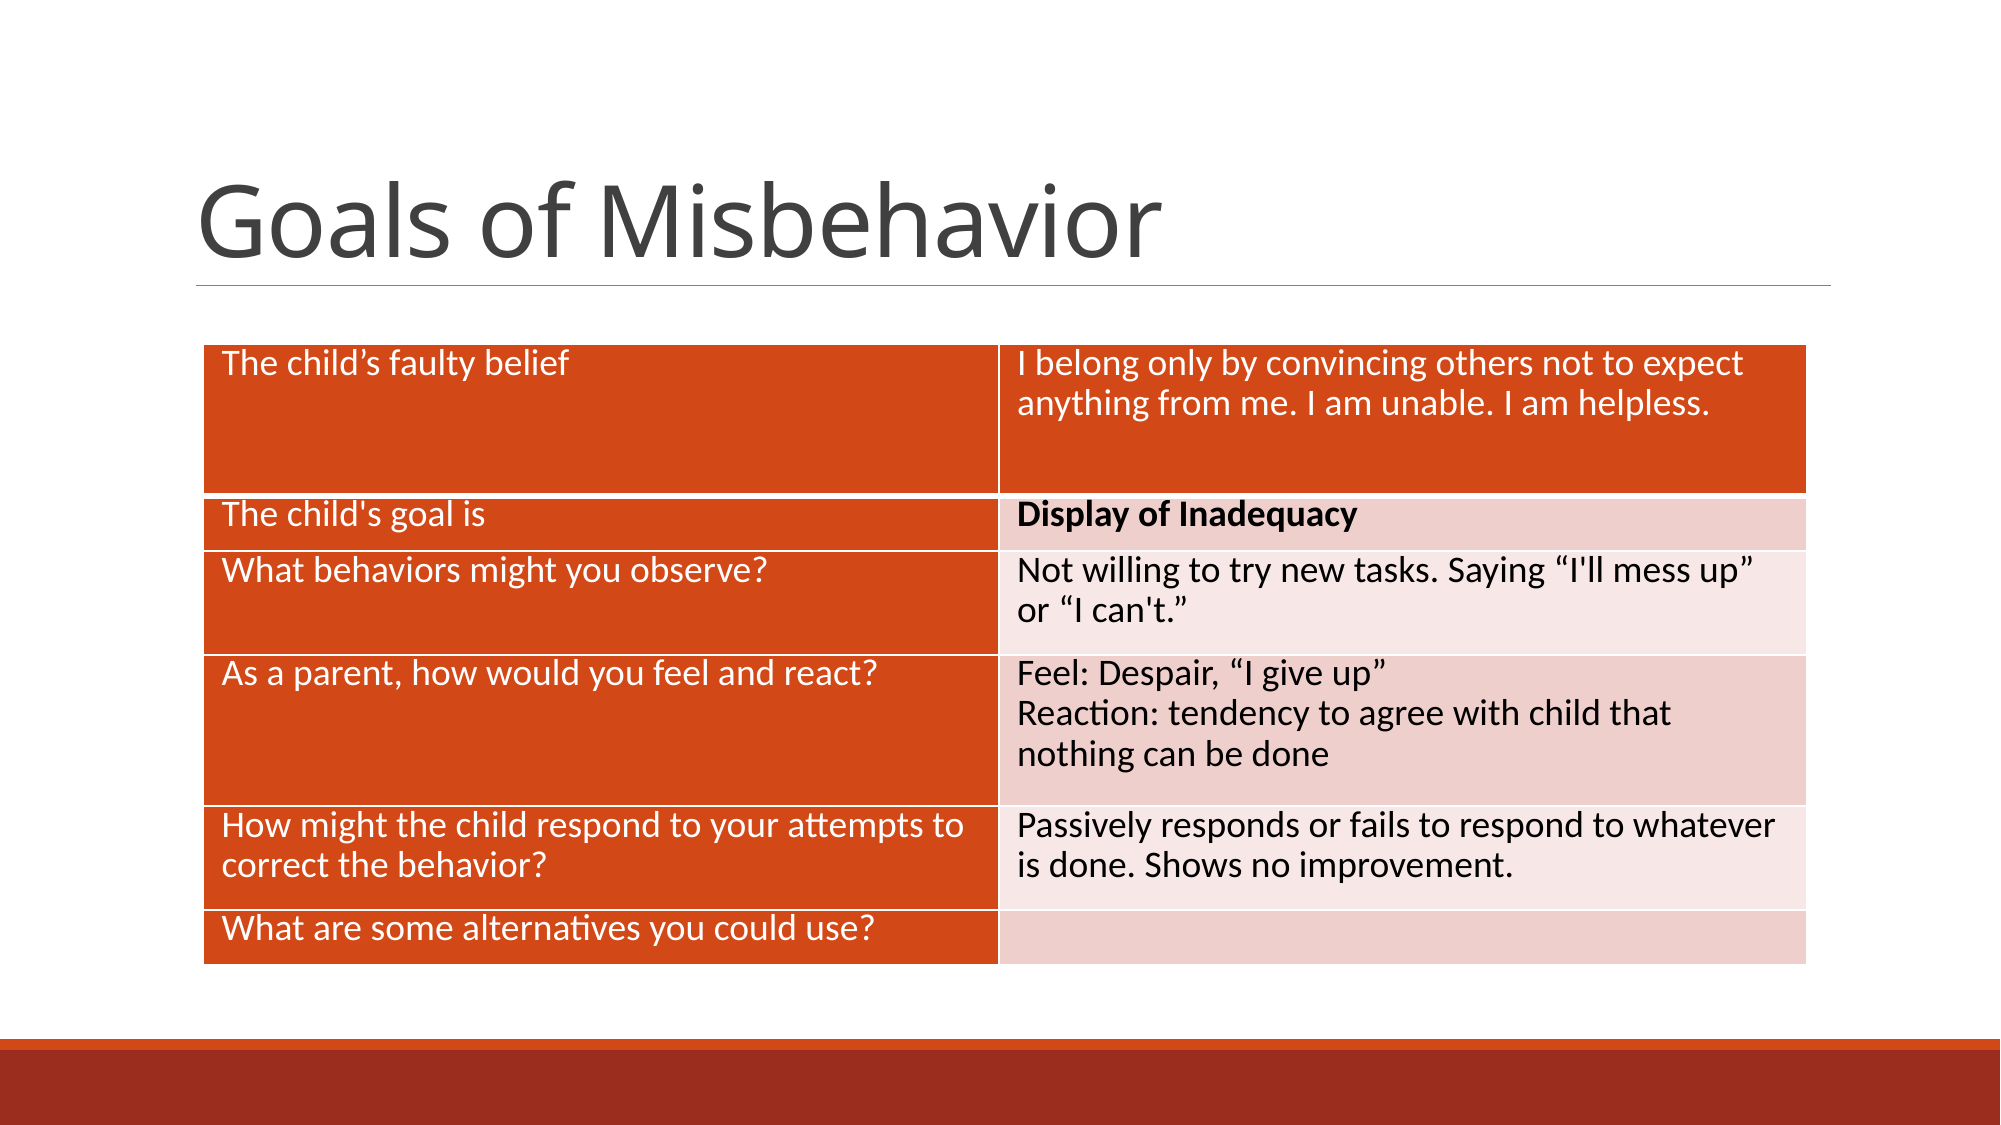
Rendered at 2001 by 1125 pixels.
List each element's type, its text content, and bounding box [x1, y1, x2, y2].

table_cell [1000, 911, 1806, 964]
table_cell What are some alternatives you could use? [204, 911, 998, 964]
table_header The child’s faulty belief [204, 345, 998, 493]
title Goals of Misbehavior [180, 47, 1830, 285]
table_cell Display of Inadequacy [1000, 499, 1806, 550]
table_cell The child's goal is [204, 499, 998, 550]
table_cell What behaviors might you observe? [204, 552, 998, 654]
table_cell Not willing to try new tasks. Saying “I'll mess up” or “I can't.” [1000, 552, 1806, 654]
table_cell Feel: Despair, “I give up” Reaction: tendency to agree with child that nothing can be done [1000, 656, 1806, 805]
table_header I belong only by convincing others not to expect anything from me. I am unable. I am helpless. [1000, 345, 1806, 493]
table_cell As a parent, how would you feel and react? [204, 656, 998, 805]
table_cell Passively responds or fails to respond to whatever is done. Shows no improvement. [1000, 807, 1806, 909]
table_cell How might the child respond to your attempts to correct the behavior? [204, 807, 998, 909]
